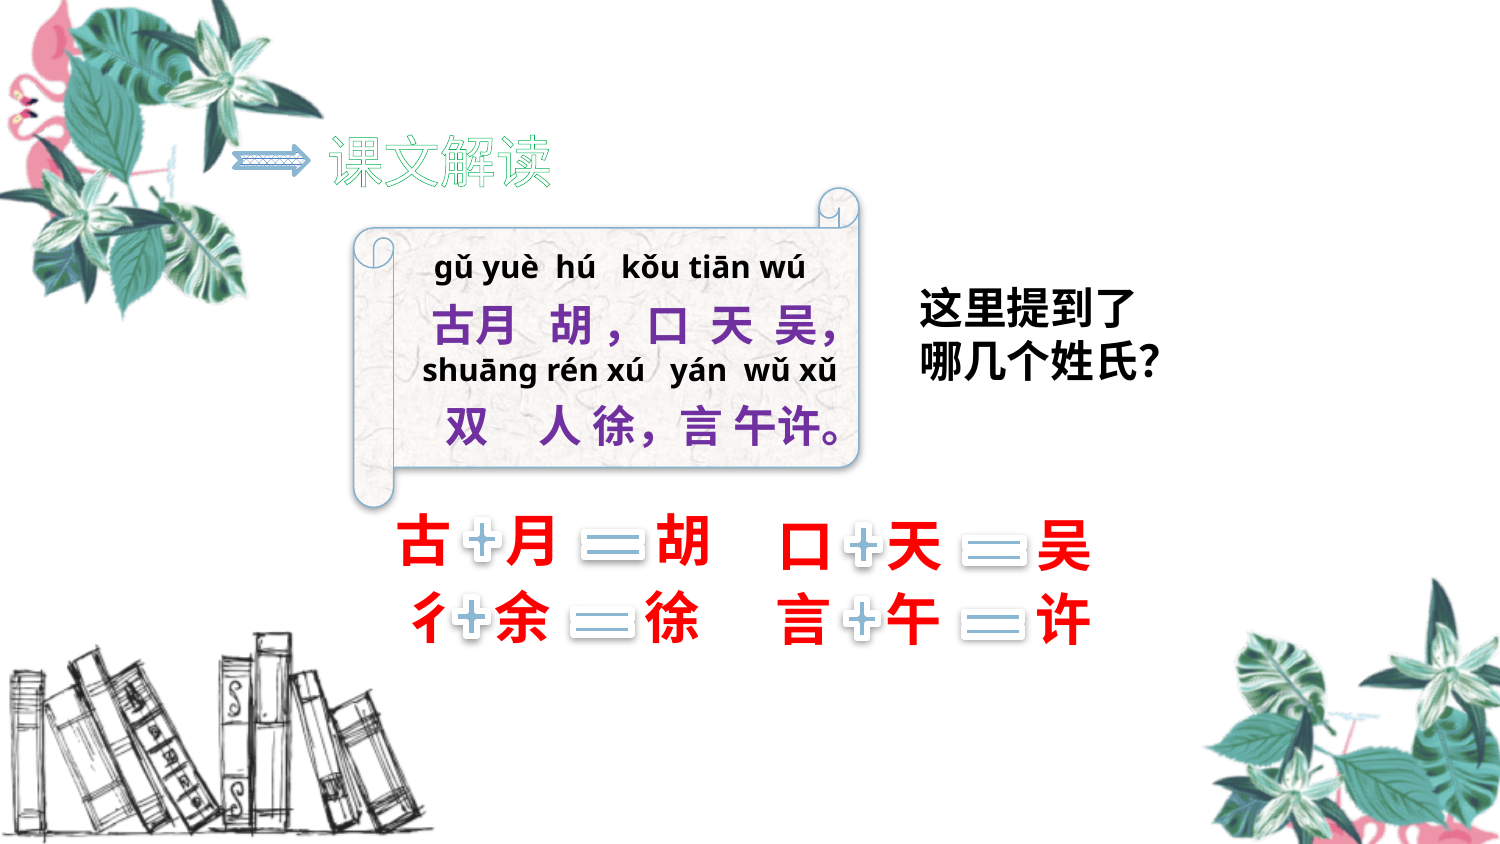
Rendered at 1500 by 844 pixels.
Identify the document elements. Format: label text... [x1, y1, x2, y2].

text_box 胡 [644, 499, 724, 579]
text_box [961, 609, 1023, 640]
text_box 天 [875, 504, 955, 584]
text_box [962, 535, 1025, 566]
text_box [452, 594, 491, 639]
text_box 课文解读 [315, 120, 564, 200]
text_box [407, 239, 1054, 460]
picture [0, 0, 384, 422]
text_box [232, 143, 311, 177]
text_box [581, 529, 644, 560]
text_box [463, 517, 502, 562]
text_box 徐 [633, 576, 713, 656]
text_box 月 [494, 499, 574, 579]
text_box 口 [765, 504, 845, 584]
text_box 许 [1023, 578, 1103, 658]
picture [0, 612, 453, 844]
text_box 午 [873, 578, 953, 658]
text_box 言 [764, 578, 844, 658]
text_box 这里提到了 哪几个姓氏？ [1059, 275, 1194, 392]
text_box [352, 187, 860, 509]
text_box [844, 522, 883, 567]
text_box 古 [384, 499, 464, 579]
text_box 余 [483, 576, 563, 656]
text_box 吴 [1025, 504, 1105, 584]
text_box [843, 596, 881, 641]
text_box 彳 [391, 576, 471, 656]
picture [1107, 484, 1500, 844]
text_box [570, 606, 633, 638]
